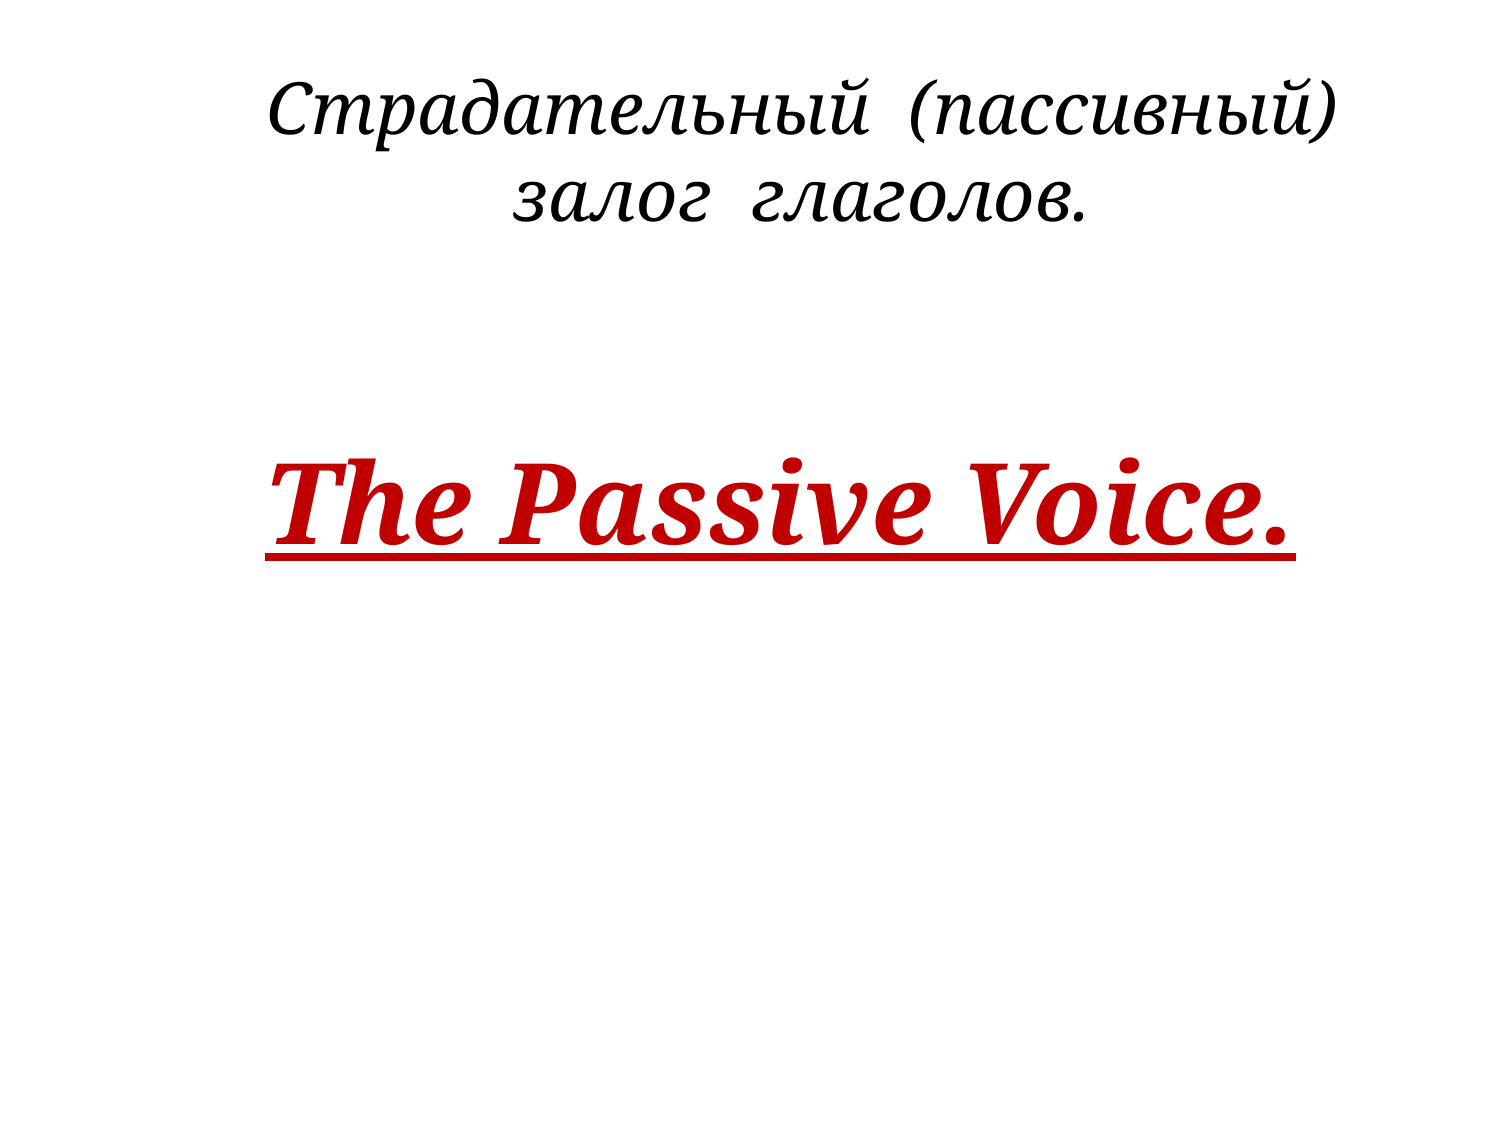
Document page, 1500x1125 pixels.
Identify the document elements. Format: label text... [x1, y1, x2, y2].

title Страдательный (пассивный) залог глаголов. [204, 54, 1400, 244]
text_box The Passive Voice. [183, 456, 1378, 575]
